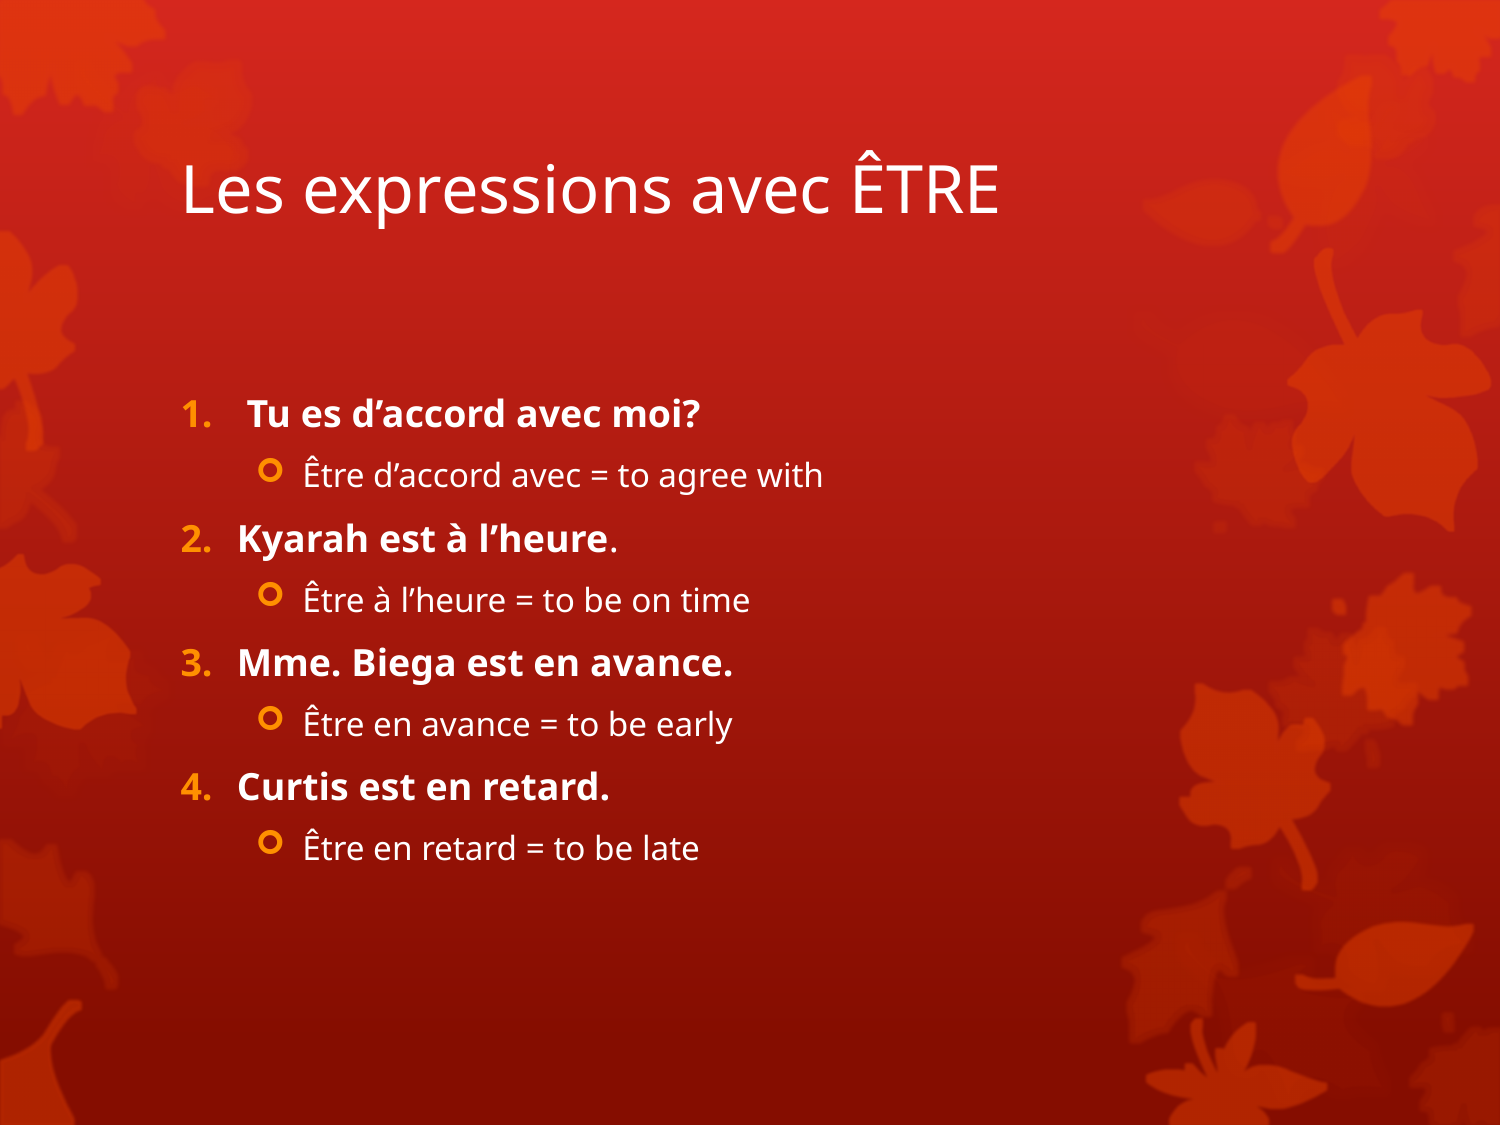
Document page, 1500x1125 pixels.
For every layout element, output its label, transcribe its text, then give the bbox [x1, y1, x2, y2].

list Tu es d’accord avec moi? Être d’accord avec = to agree with Kyarah est à l’heure. Être à l’heure = to be on time Mme. Biega est en avance. Être en avance = to be early Curtis est en retard. Être en retard = to be late [165, 296, 1335, 962]
title Les expressions avec ÊTRE [165, 110, 1335, 263]
